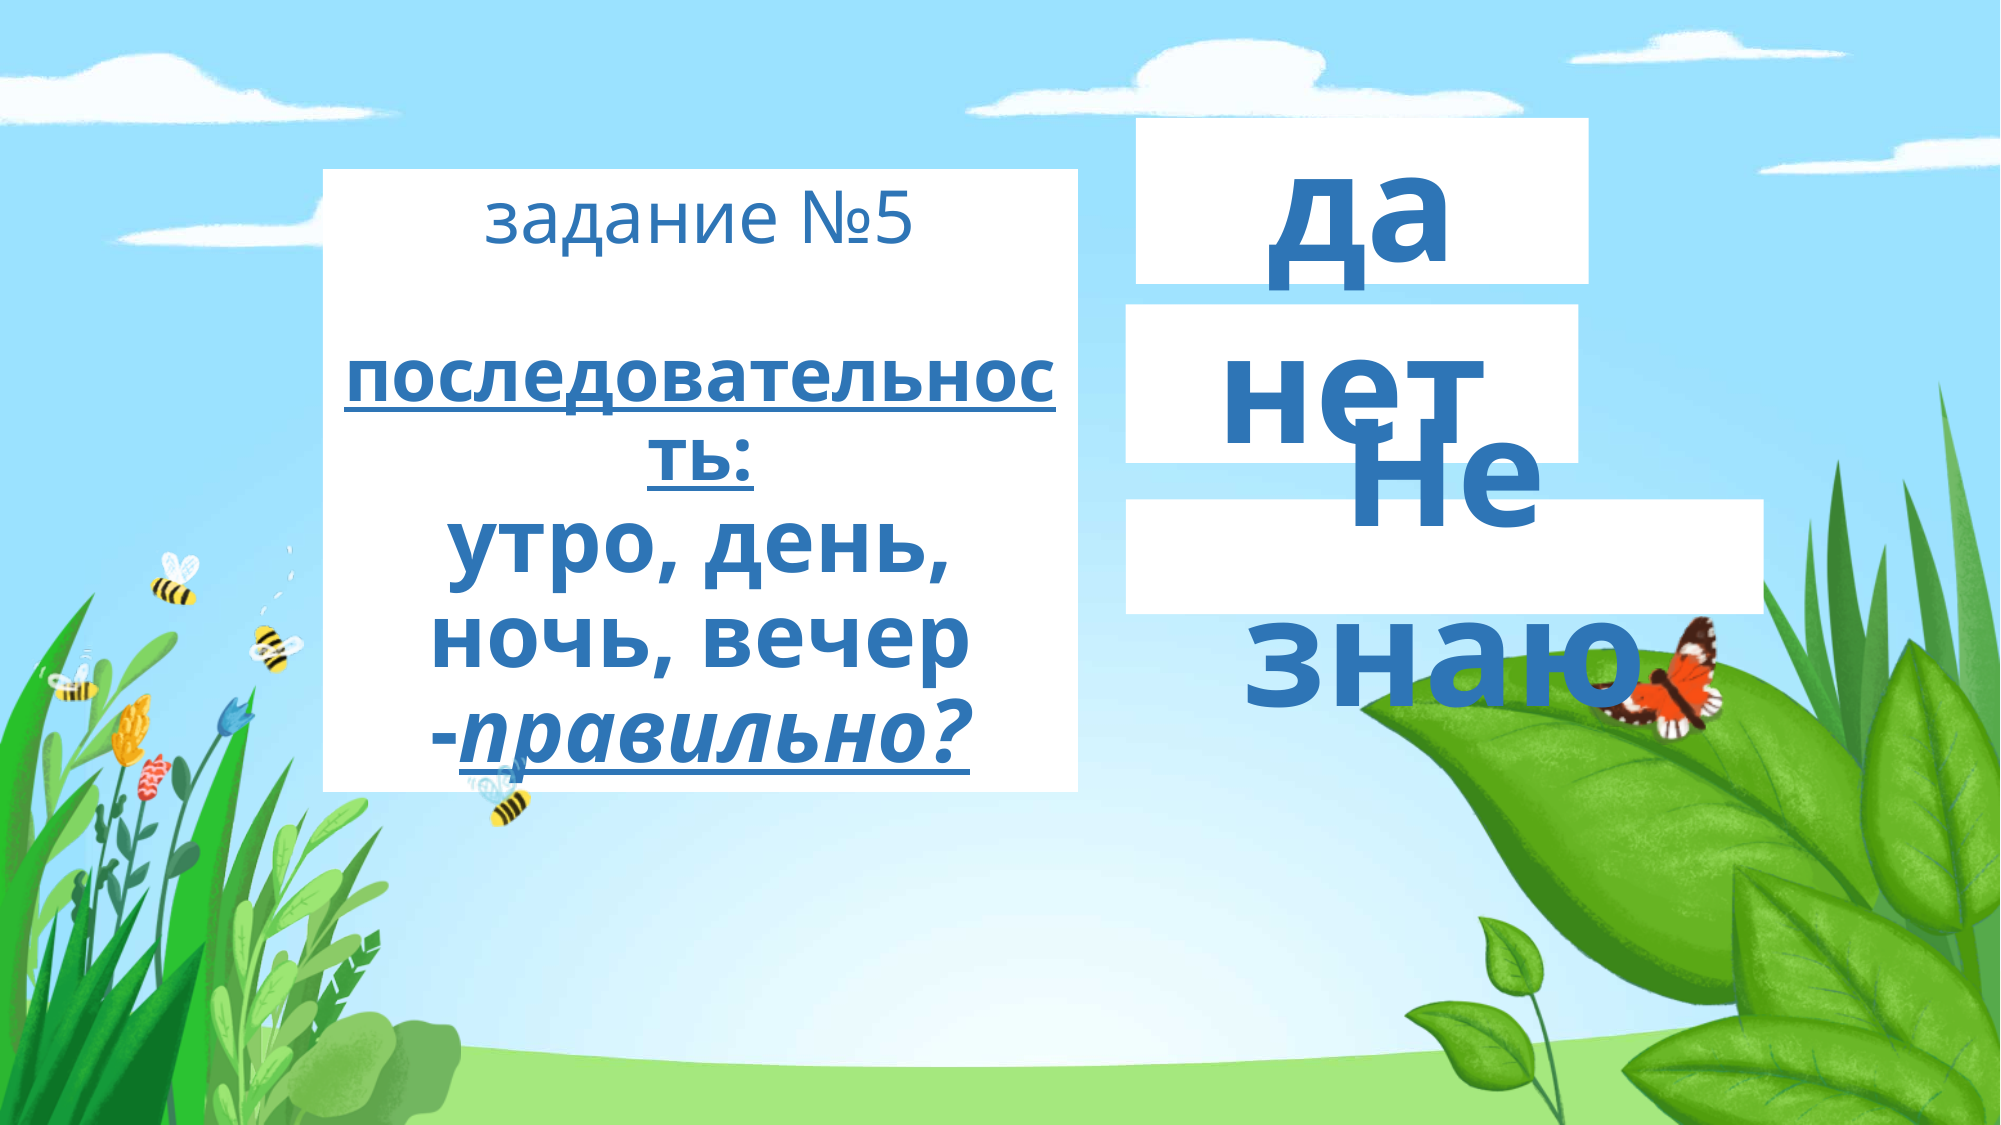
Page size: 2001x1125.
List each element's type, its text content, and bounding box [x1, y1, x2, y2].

picture [0, 0, 2001, 1125]
text_box да [1135, 117, 1590, 285]
text_box нет [1125, 303, 1580, 464]
text_box Не знаю [1125, 498, 1765, 615]
title задание №5 последовательность: утро, день, ночь, вечер -правильно? [320, 166, 1081, 795]
